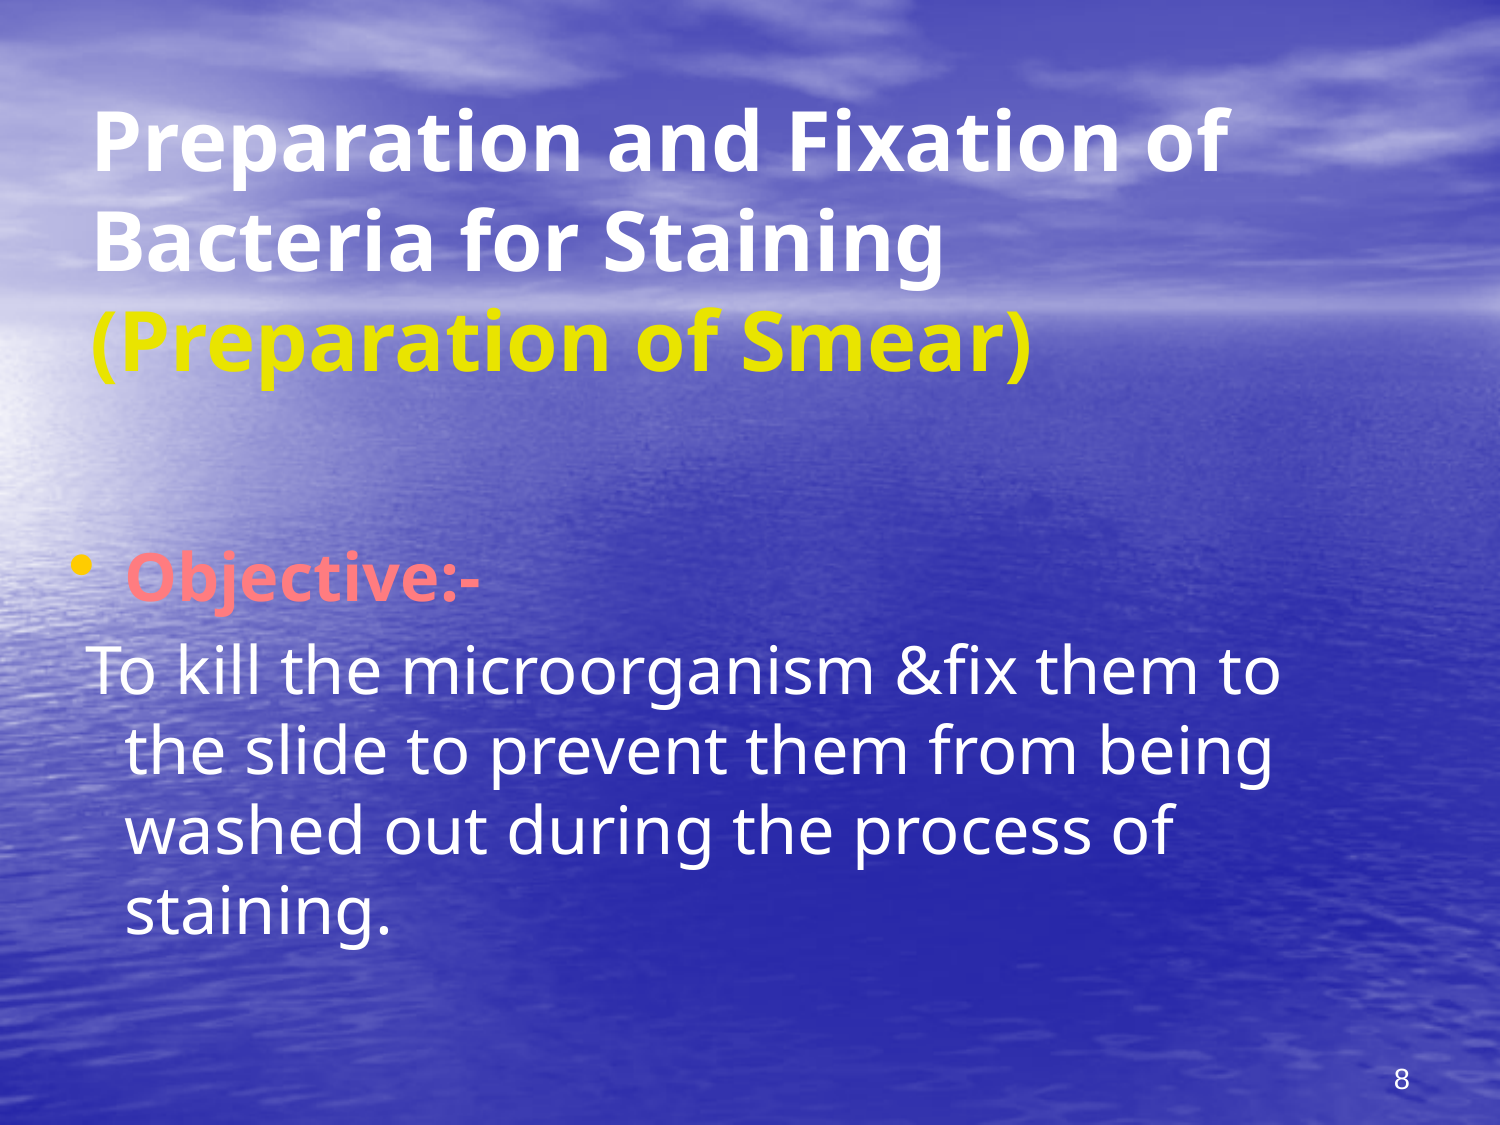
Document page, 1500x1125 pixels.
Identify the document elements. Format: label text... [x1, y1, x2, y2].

list Objective:- To kill the microorganism &fix them to the slide to prevent them from being washed out during the process of staining. [52, 526, 1404, 1082]
slide_number 8 [1074, 1024, 1426, 1103]
title Preparation and Fixation of Bacteria for Staining (Preparation of Smear) [74, 89, 1426, 386]
